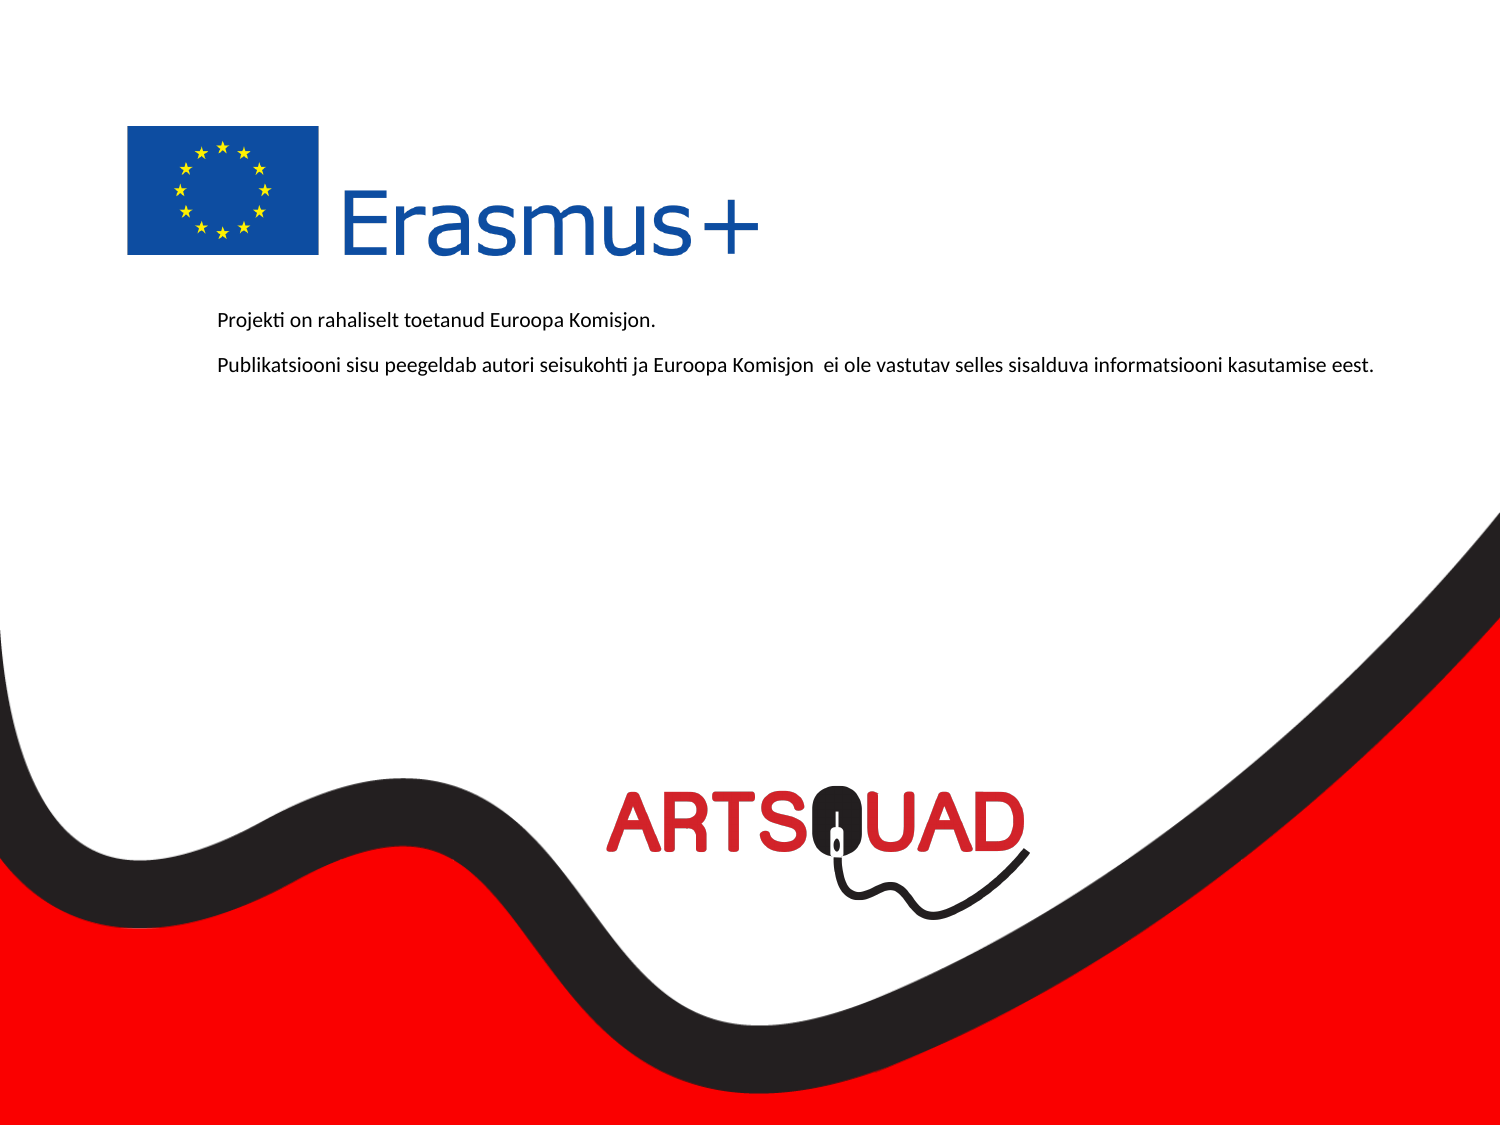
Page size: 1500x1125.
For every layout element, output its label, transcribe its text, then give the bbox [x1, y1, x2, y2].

picture [89, 88, 795, 291]
text_box Projekti on rahaliselt toetanud Euroopa Komisjon. Publikatsiooni sisu peegeldab autori seisukohti ja Euroopa Komisjon ei ole vastutav selles sisalduva informatsiooni kasutamise eest. [202, 293, 1395, 399]
picture [0, 495, 1500, 1125]
